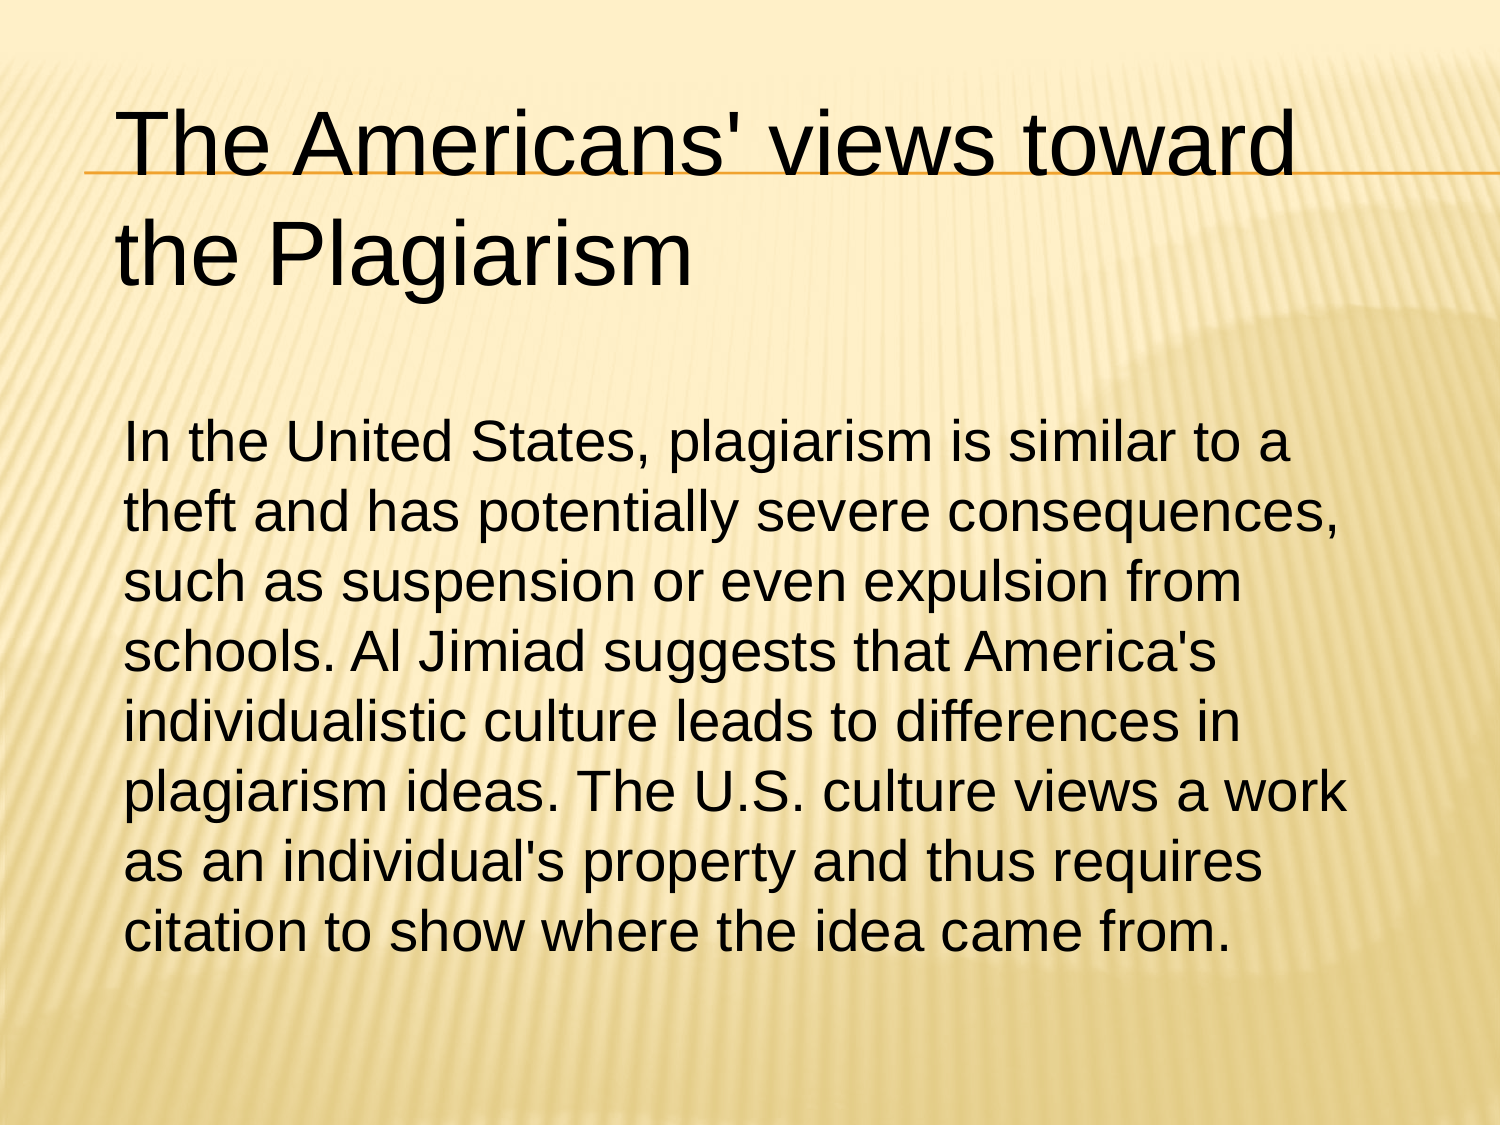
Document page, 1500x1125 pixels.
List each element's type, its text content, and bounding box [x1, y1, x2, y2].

text_box In the United States, plagiarism is similar to a theft and has potentially severe consequences, such as suspension or even expulsion from schools. Al Jimiad suggests that America's individualistic culture leads to differences in plagiarism ideas. The U.S. culture views a work as an individual's property and thus requires citation to show where the idea came from. [108, 395, 1424, 971]
text_box The Americans' views toward the Plagiarism [99, 76, 1365, 311]
